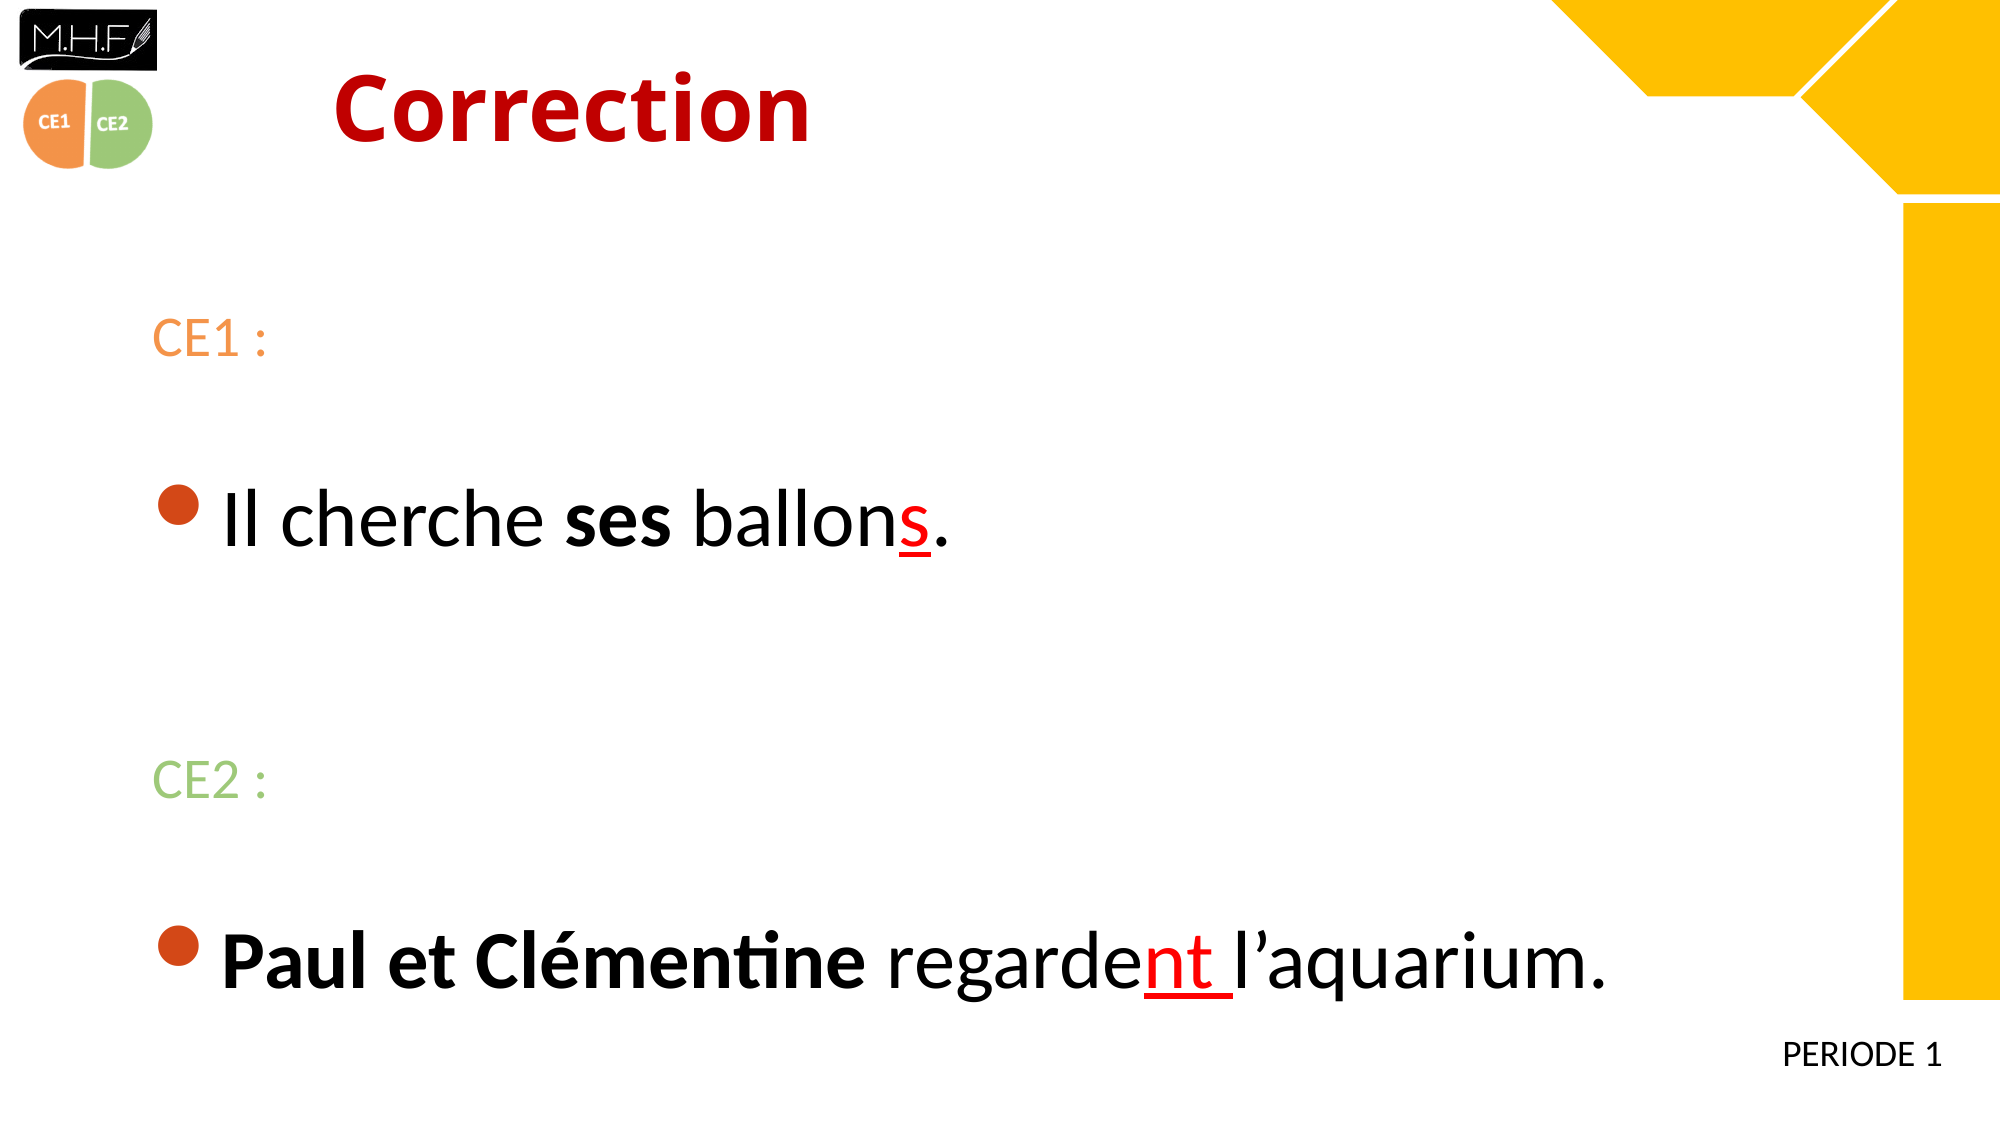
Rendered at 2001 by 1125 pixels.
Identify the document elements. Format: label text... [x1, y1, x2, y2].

picture [1, 7, 177, 207]
text_box [1799, 0, 2000, 196]
text_box [1902, 202, 2000, 1001]
title Correction [316, 3, 1863, 221]
text_box PERIODE 1 [1362, 1021, 1967, 1125]
text_box [1549, 0, 1892, 98]
list CE1 : Il cherche ses ballons. CE2 : Paul et Clémentine regardent l’aquarium. [137, 299, 1863, 1014]
